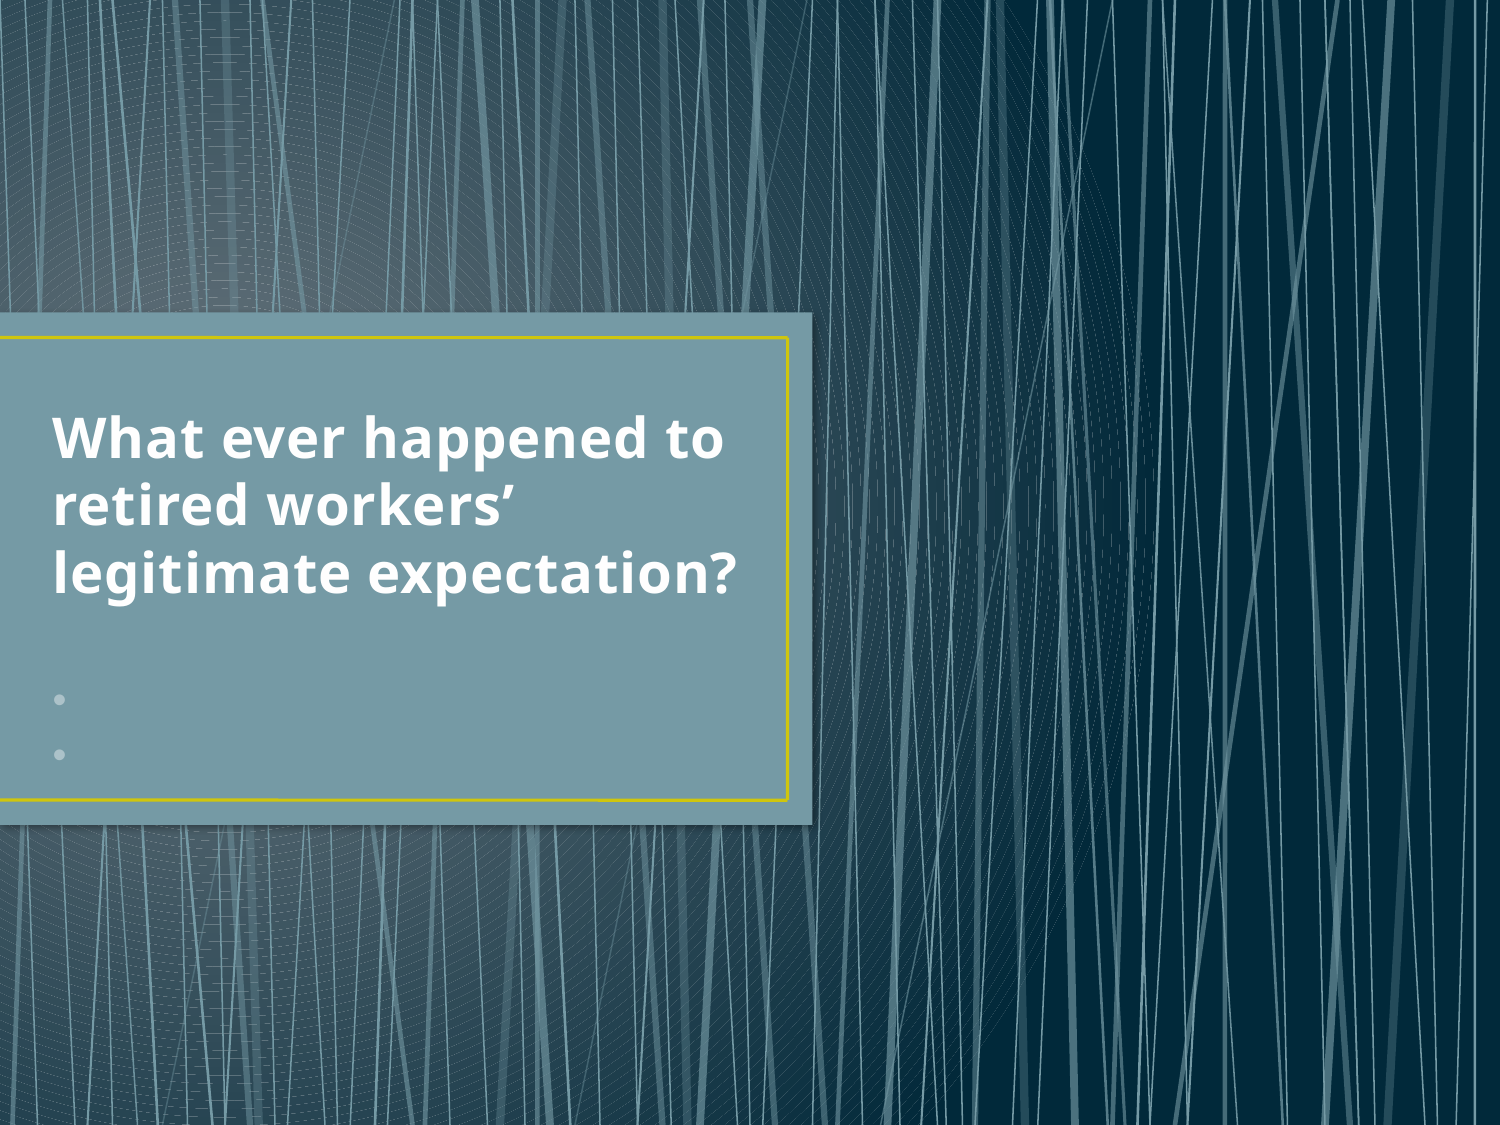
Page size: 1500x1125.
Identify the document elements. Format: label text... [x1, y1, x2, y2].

title What ever happened to retired workers’ legitimate expectation? [37, 349, 763, 612]
subtitle [37, 612, 763, 788]
